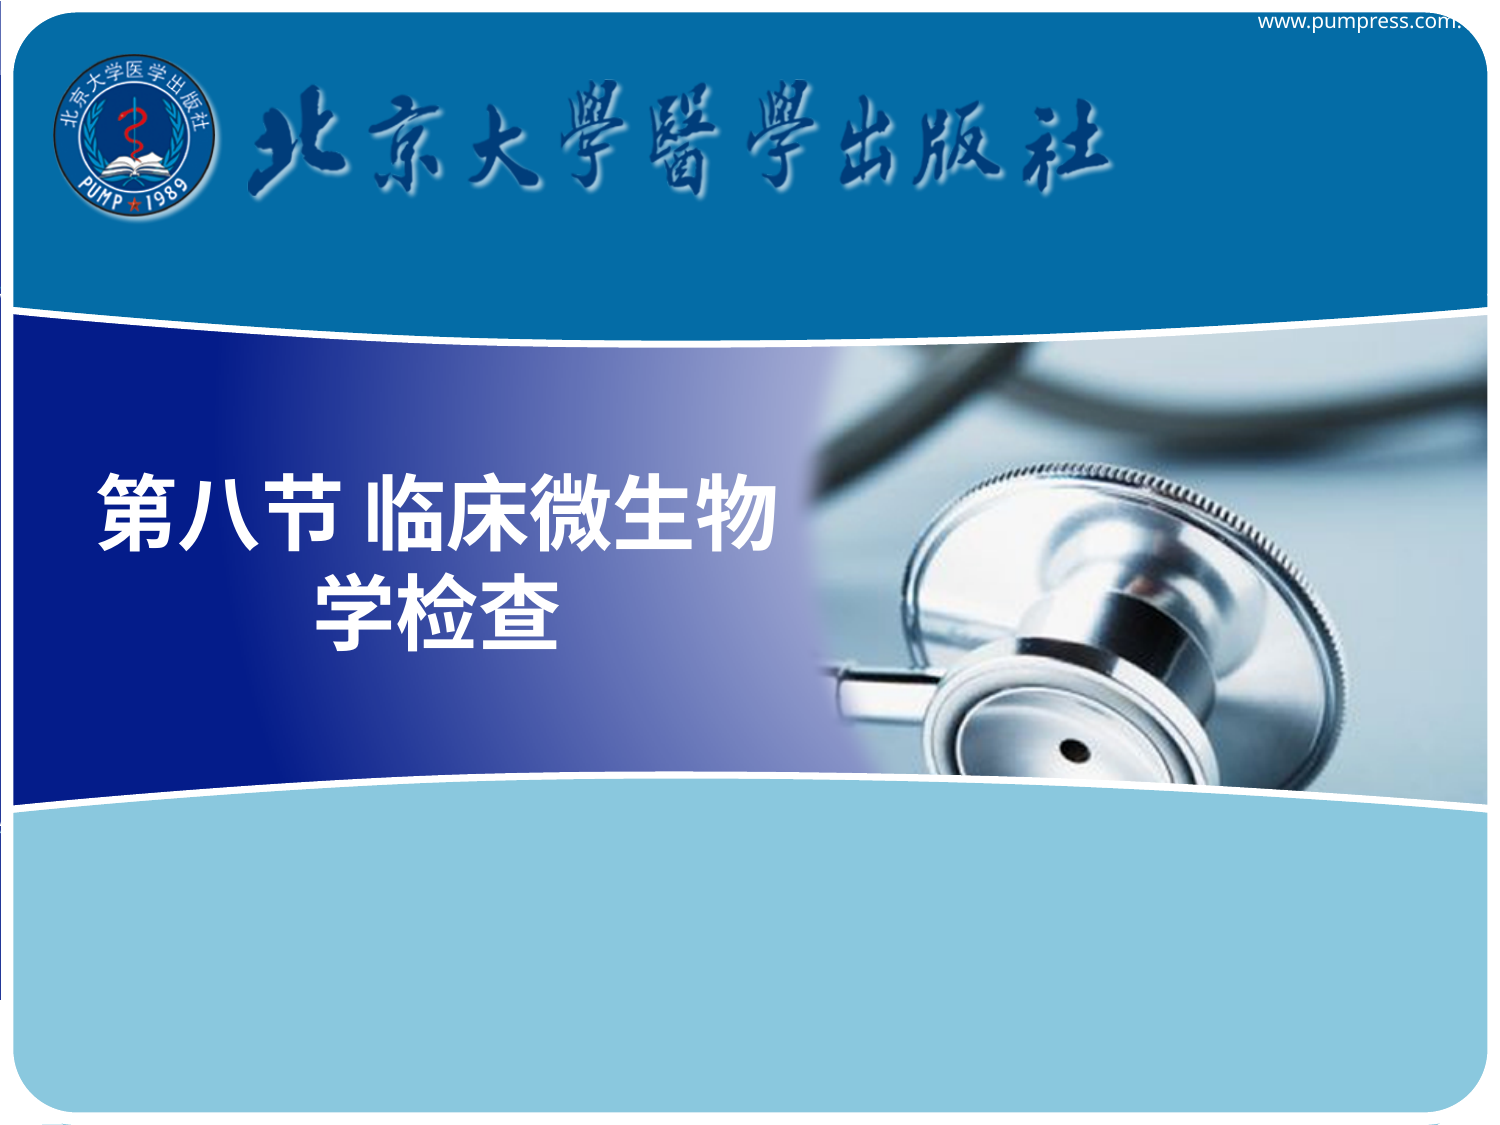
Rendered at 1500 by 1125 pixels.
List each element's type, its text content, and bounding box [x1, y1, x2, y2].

title 第八节 临床微生物学检查 [52, 373, 822, 749]
slide_number www.pumpress.com.cn [1062, 0, 1500, 38]
picture [14, 315, 1487, 805]
picture [53, 54, 1117, 225]
